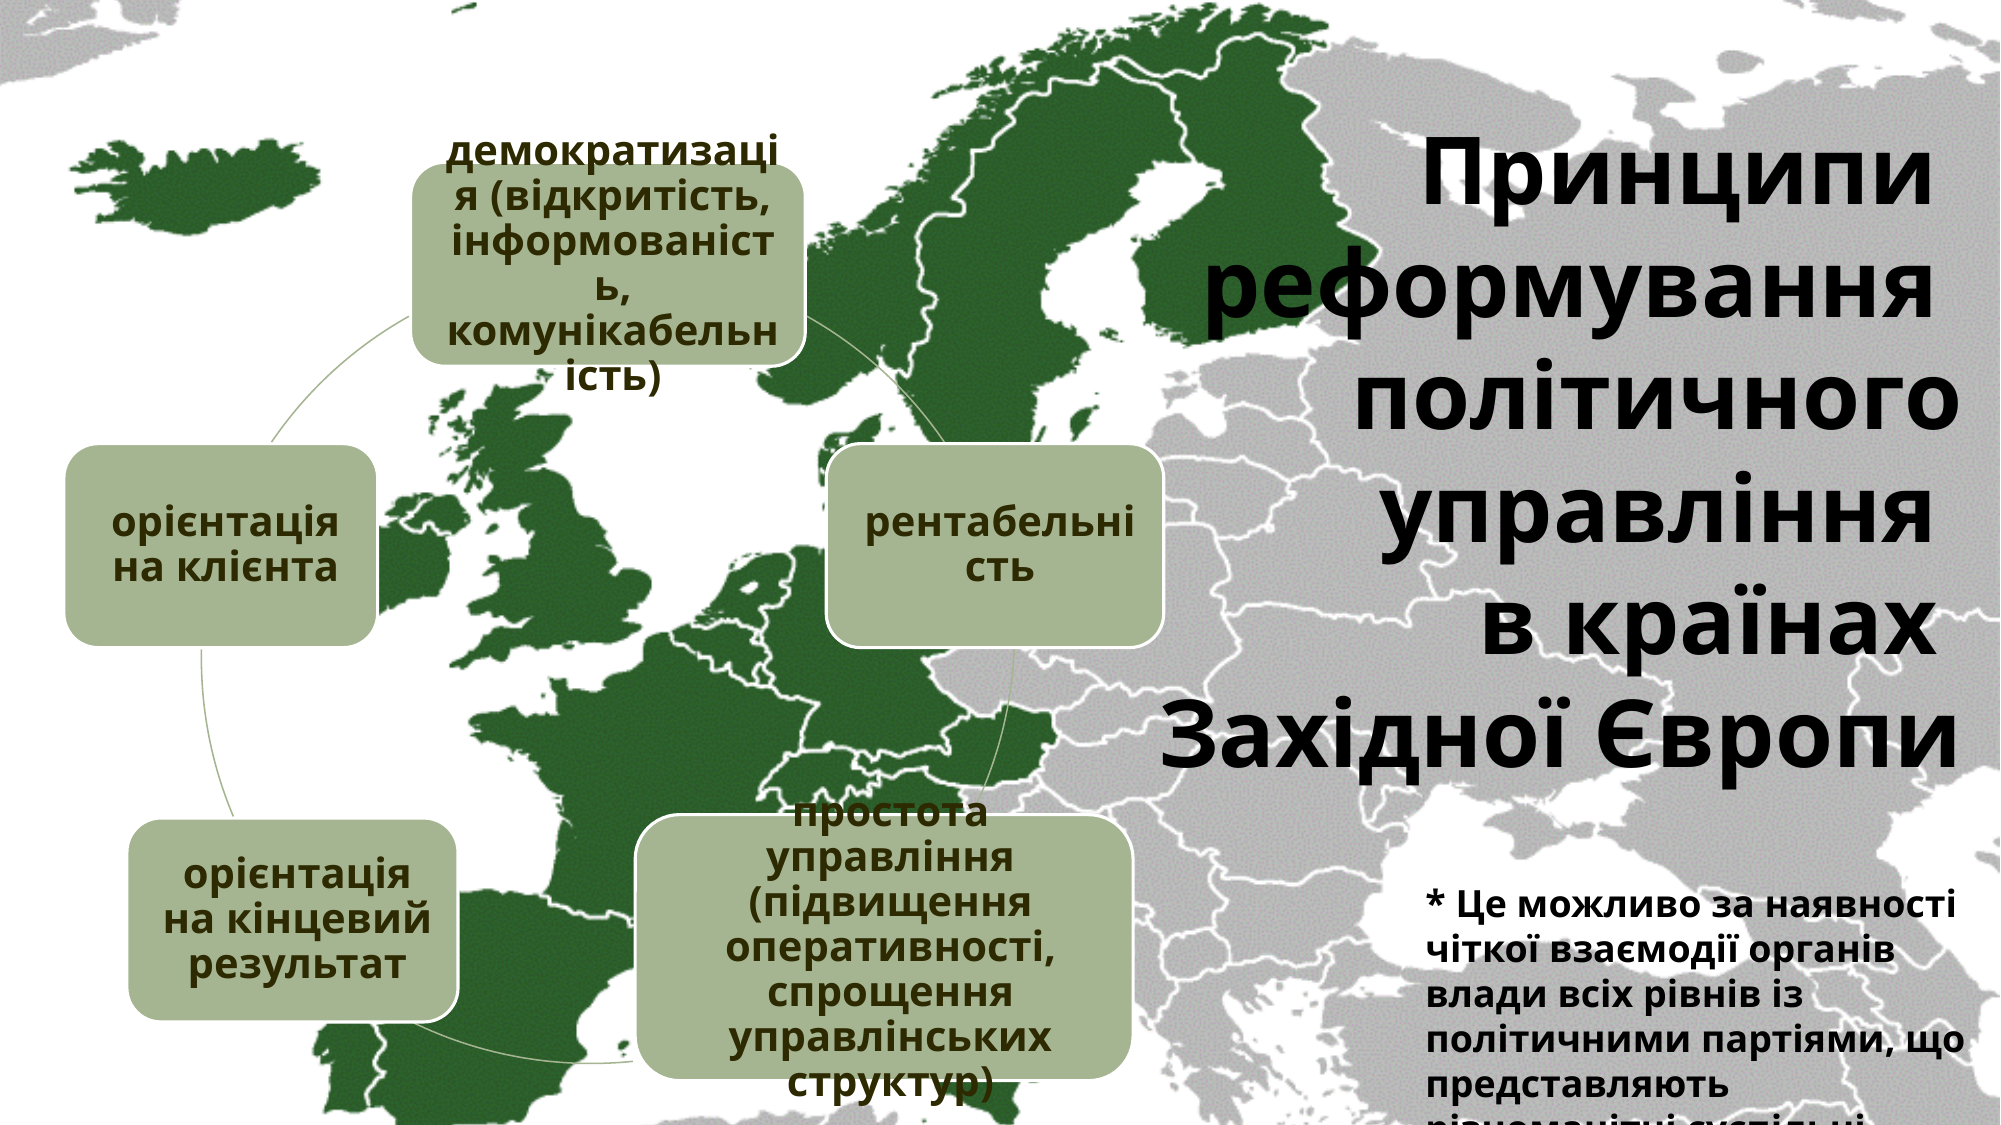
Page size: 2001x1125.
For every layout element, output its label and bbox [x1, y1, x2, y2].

picture [0, 0, 2000, 1125]
text_box [0, 170, 1325, 1125]
